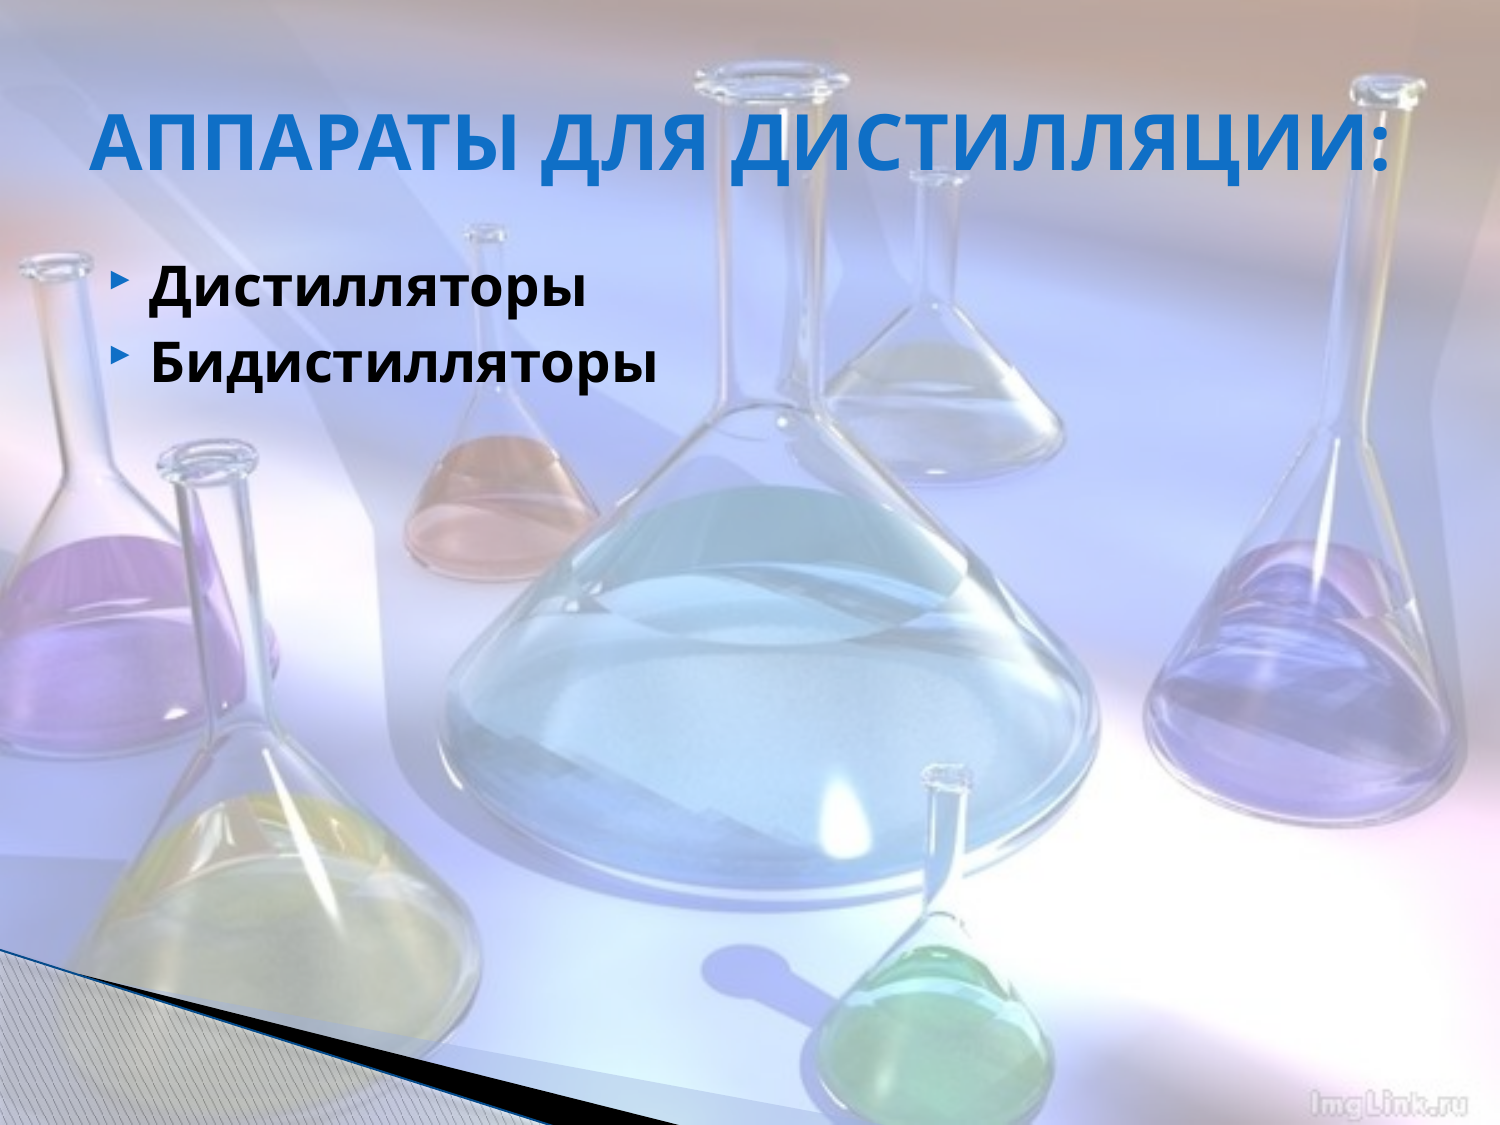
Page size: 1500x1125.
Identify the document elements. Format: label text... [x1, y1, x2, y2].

title Аппараты для дистилляции: [75, 45, 1425, 233]
list Дистилляторы Бидистилляторы [75, 243, 1425, 986]
